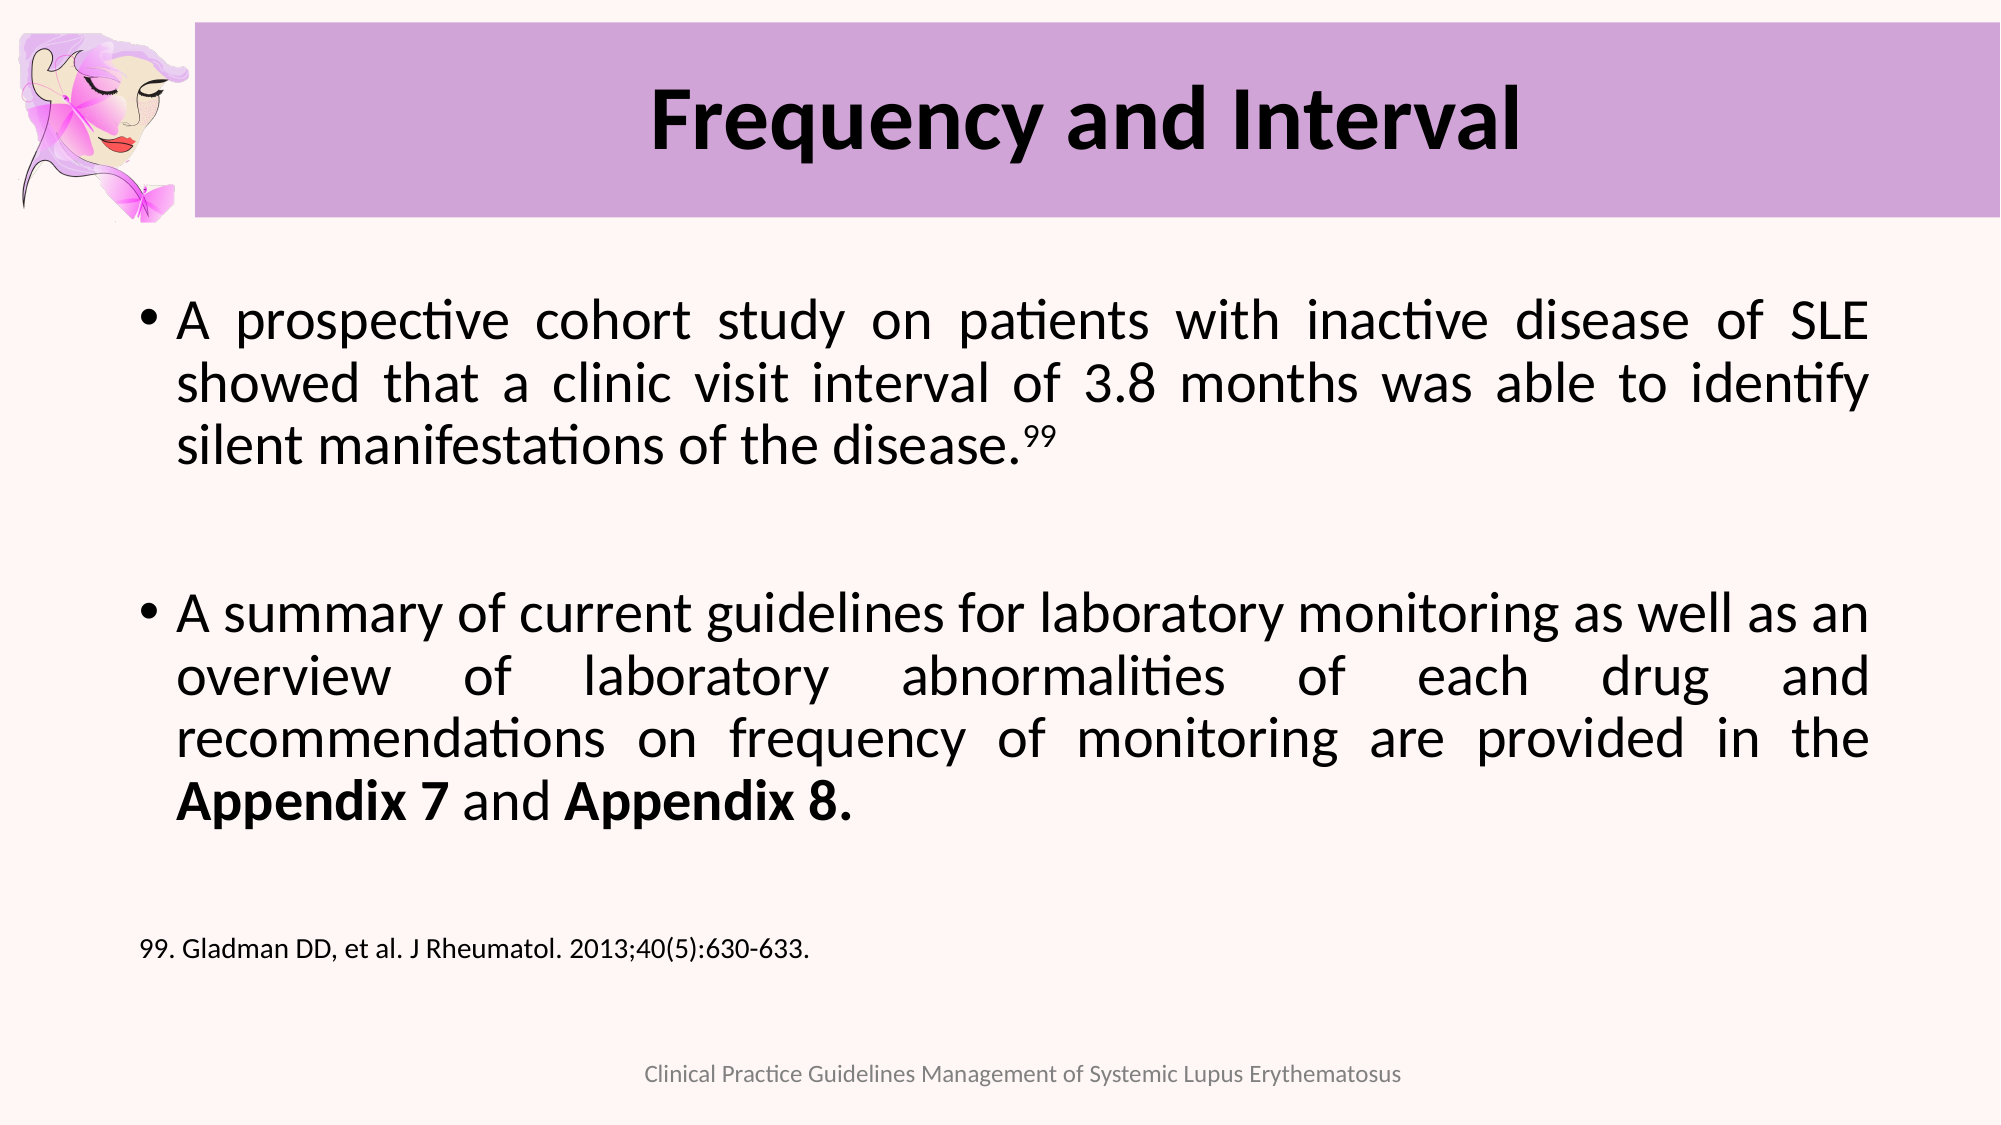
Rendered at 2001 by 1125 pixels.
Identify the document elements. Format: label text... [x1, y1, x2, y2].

list A prospective cohort study on patients with inactive disease of SLE showed that a clinic visit interval of 3.8 months was able to identify silent manifestations of the disease.99 A summary of current guidelines for laboratory monitoring as well as an overview of laboratory abnormalities of each drug and recommendations on frequency of monitoring are provided in the Appendix 7 and Appendix 8. [123, 281, 1887, 925]
text_box 99. Gladman DD, et al. J Rheumatol. 2013;40(5):630-633. [123, 925, 1887, 1031]
title Frequency and Interval [195, 22, 2000, 218]
picture [0, 10, 210, 248]
